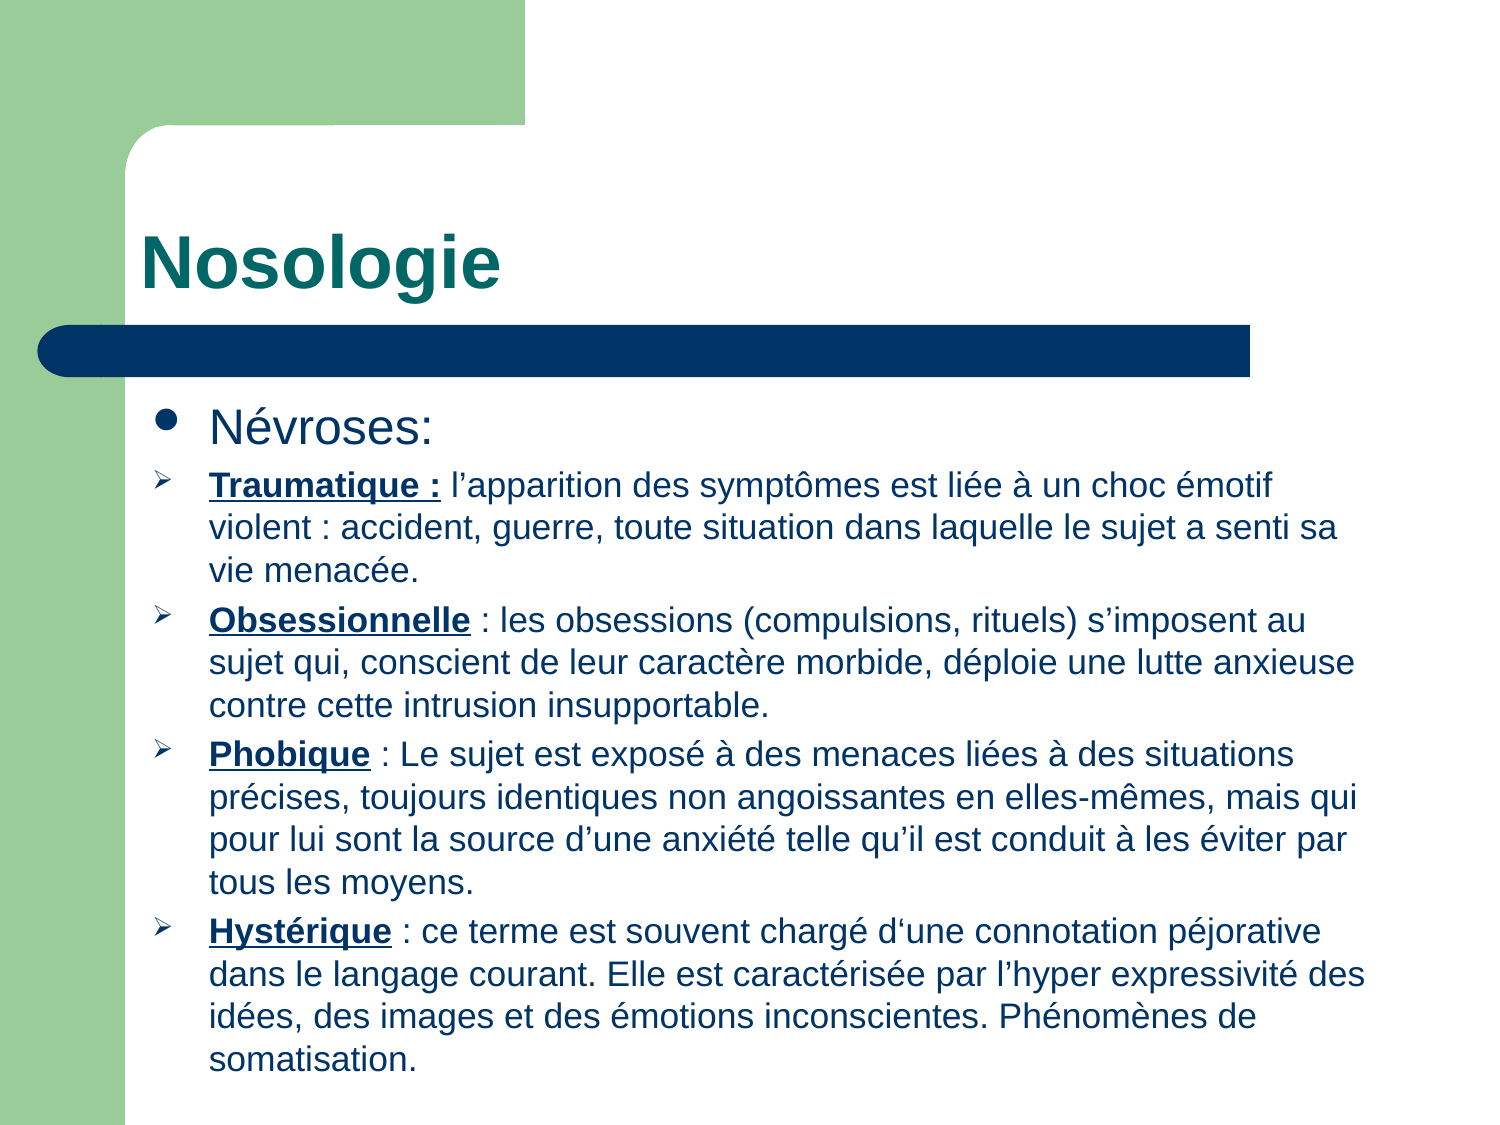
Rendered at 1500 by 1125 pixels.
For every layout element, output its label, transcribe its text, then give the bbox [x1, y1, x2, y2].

list Névroses: Traumatique : l’apparition des symptômes est liée à un choc émotif violent : accident, guerre, toute situation dans laquelle le sujet a senti sa vie menacée. Obsessionnelle : les obsessions (compulsions, rituels) s’imposent au sujet qui, conscient de leur caractère morbide, déploie une lutte anxieuse contre cette intrusion insupportable. Phobique : Le sujet est exposé à des menaces liées à des situations précises, toujours identiques non angoissantes en elles-mêmes, mais qui pour lui sont la source d’une anxiété telle qu’il est conduit à les éviter par tous les moyens. Hystérique : ce terme est souvent chargé d‘une connotation péjorative dans le langage courant. Elle est caractérisée par l’hyper expressivité des idées, des images et des émotions inconscientes. Phénomènes de somatisation. [137, 387, 1400, 999]
title Nosologie [125, 125, 1425, 313]
